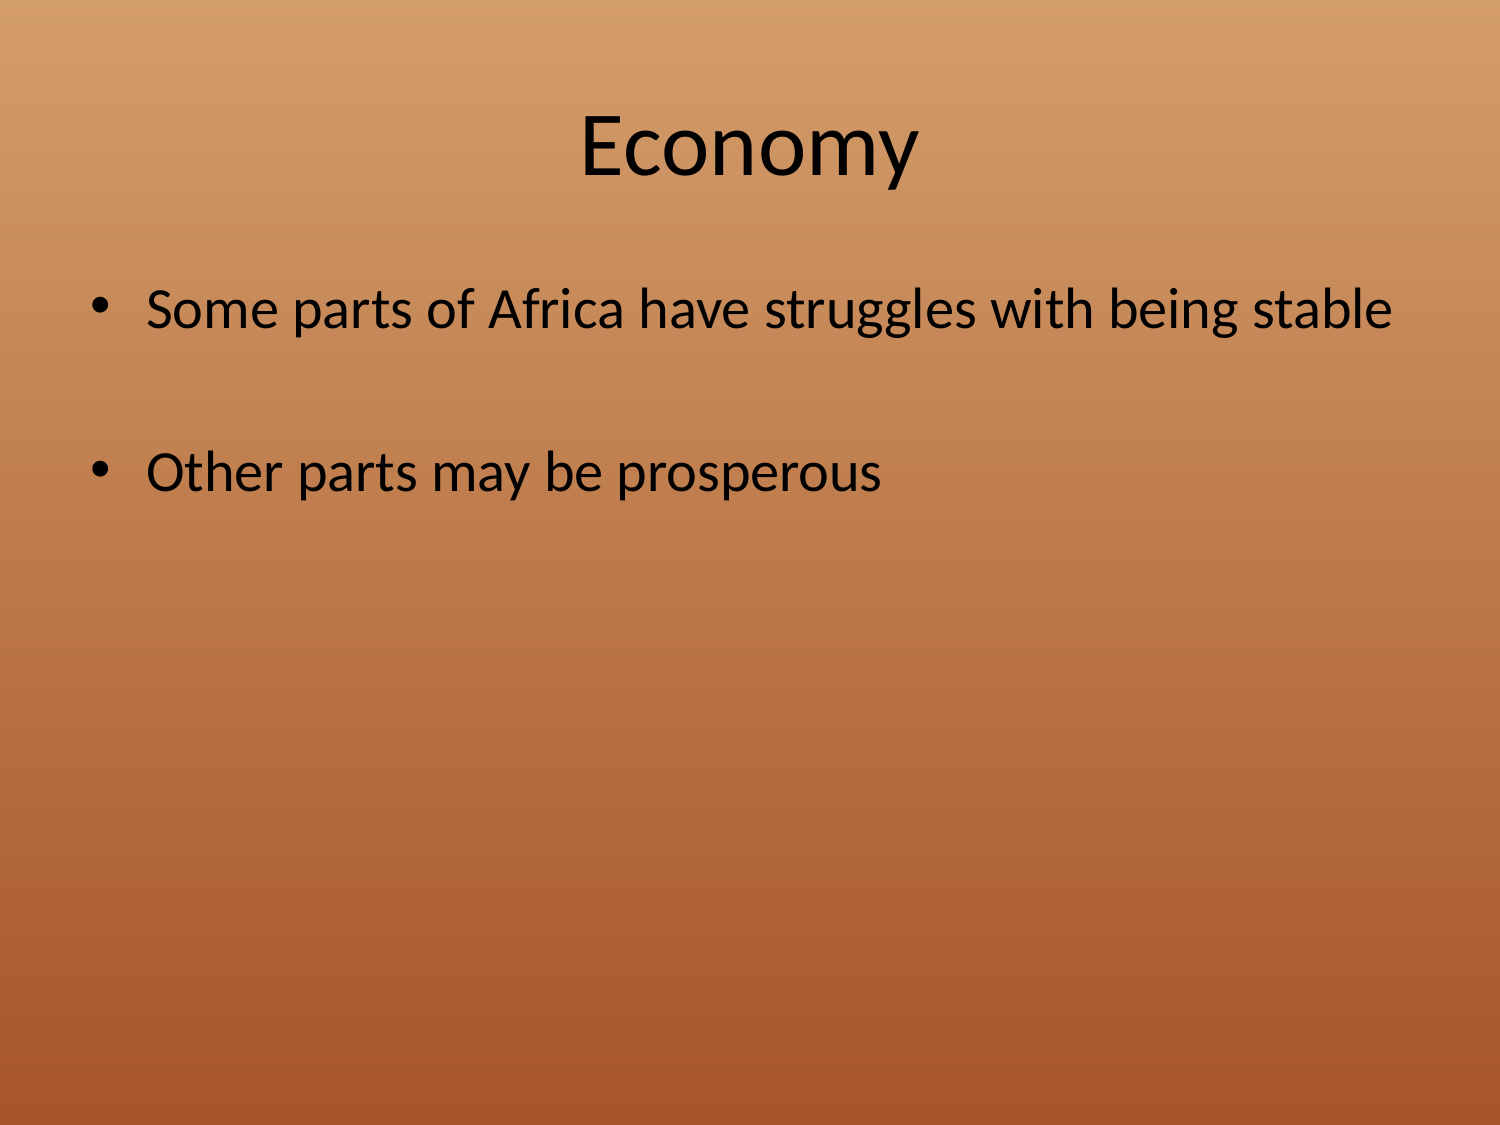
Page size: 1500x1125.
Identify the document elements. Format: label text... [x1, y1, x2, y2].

list Some parts of Africa have struggles with being stable Other parts may be prosperous [75, 262, 1425, 1005]
title Economy [75, 45, 1425, 233]
